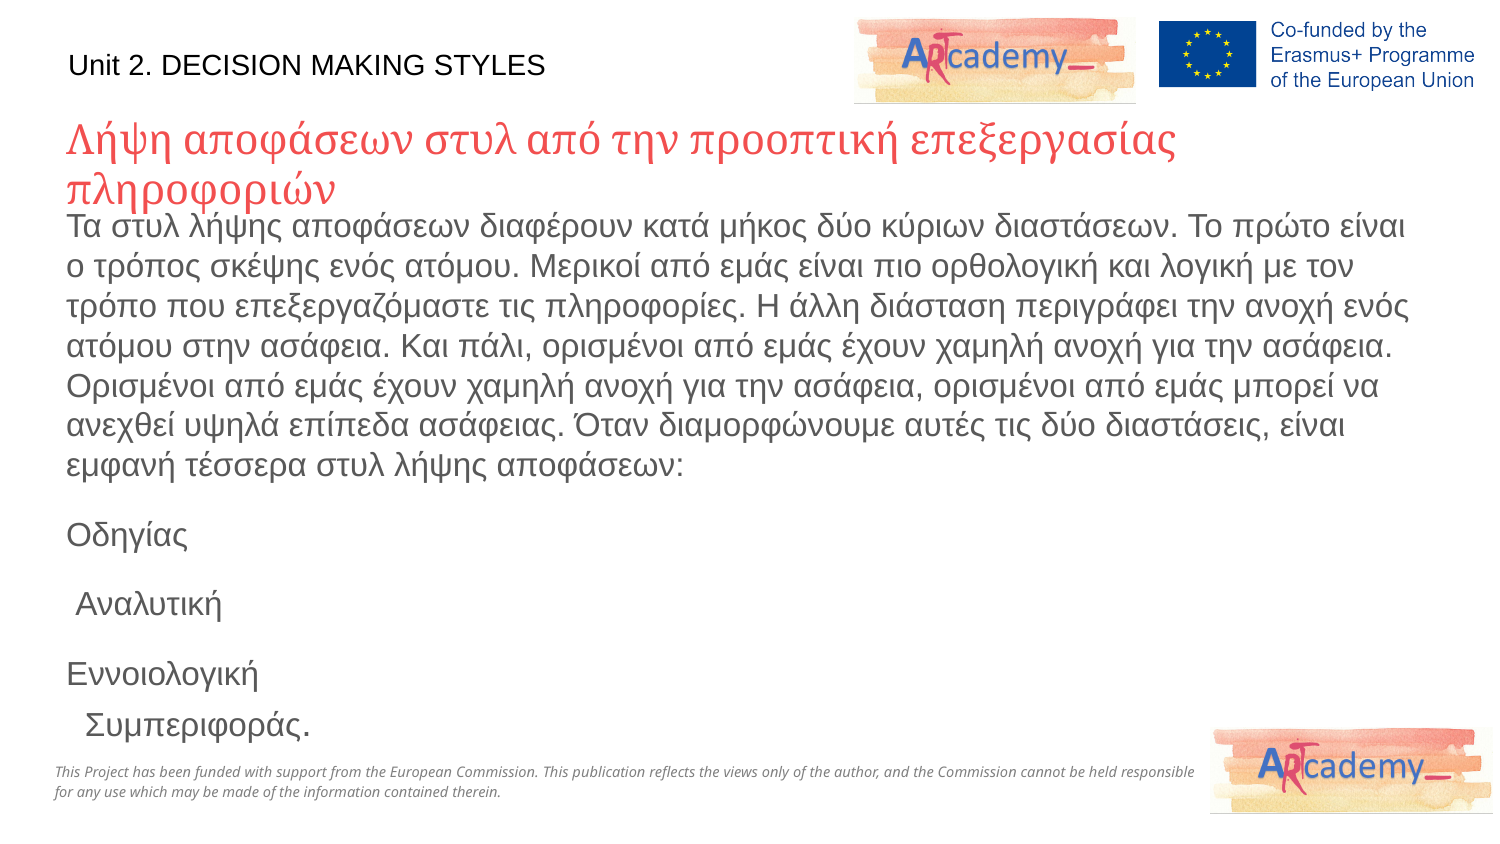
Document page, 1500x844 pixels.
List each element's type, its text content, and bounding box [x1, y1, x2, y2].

picture [854, 0, 1137, 134]
picture [1210, 709, 1493, 844]
list Τα στυλ λήψης αποφάσεων διαφέρουν κατά μήκος δύο κύριων διαστάσεων. Το πρώτο είναι ο τρόπος σκέψης ενός ατόμου. Μερικοί από εμάς είναι πιο ορθολογική και λογική με τον τρόπο που επεξεργαζόμαστε τις πληροφορίες. Η άλλη διάσταση περιγράφει την ανοχή ενός ατόμου στην ασάφεια. Και πάλι, ορισμένοι από εμάς έχουν χαμηλή ανοχή για την ασάφεια. Ορισμένοι από εμάς έχουν χαμηλή ανοχή για την ασάφεια, ορισμένοι από εμάς μπορεί να ανεχθεί υψηλά επίπεδα ασάφειας. Όταν διαμορφώνουμε αυτές τις δύο διαστάσεις, είναι εμφανή τέσσερα στυλ λήψης αποφάσεων: Οδηγίας Αναλυτική Εννοιολογική Συμπεριφοράς. [51, 189, 1449, 750]
text_box Unit 2. DECISION MAKING STYLES [53, 39, 770, 89]
picture [1158, 21, 1474, 91]
title Λήψη αποφάσεων στυλ από την προοπτική επεξεργασίας πληροφοριών [51, 97, 1449, 189]
text_box This Project has been funded with support from the European Commission. This publication reflects the views only of the author, and the Commission cannot be held responsible for any use which may be made of the information contained therein. [39, 754, 1205, 799]
